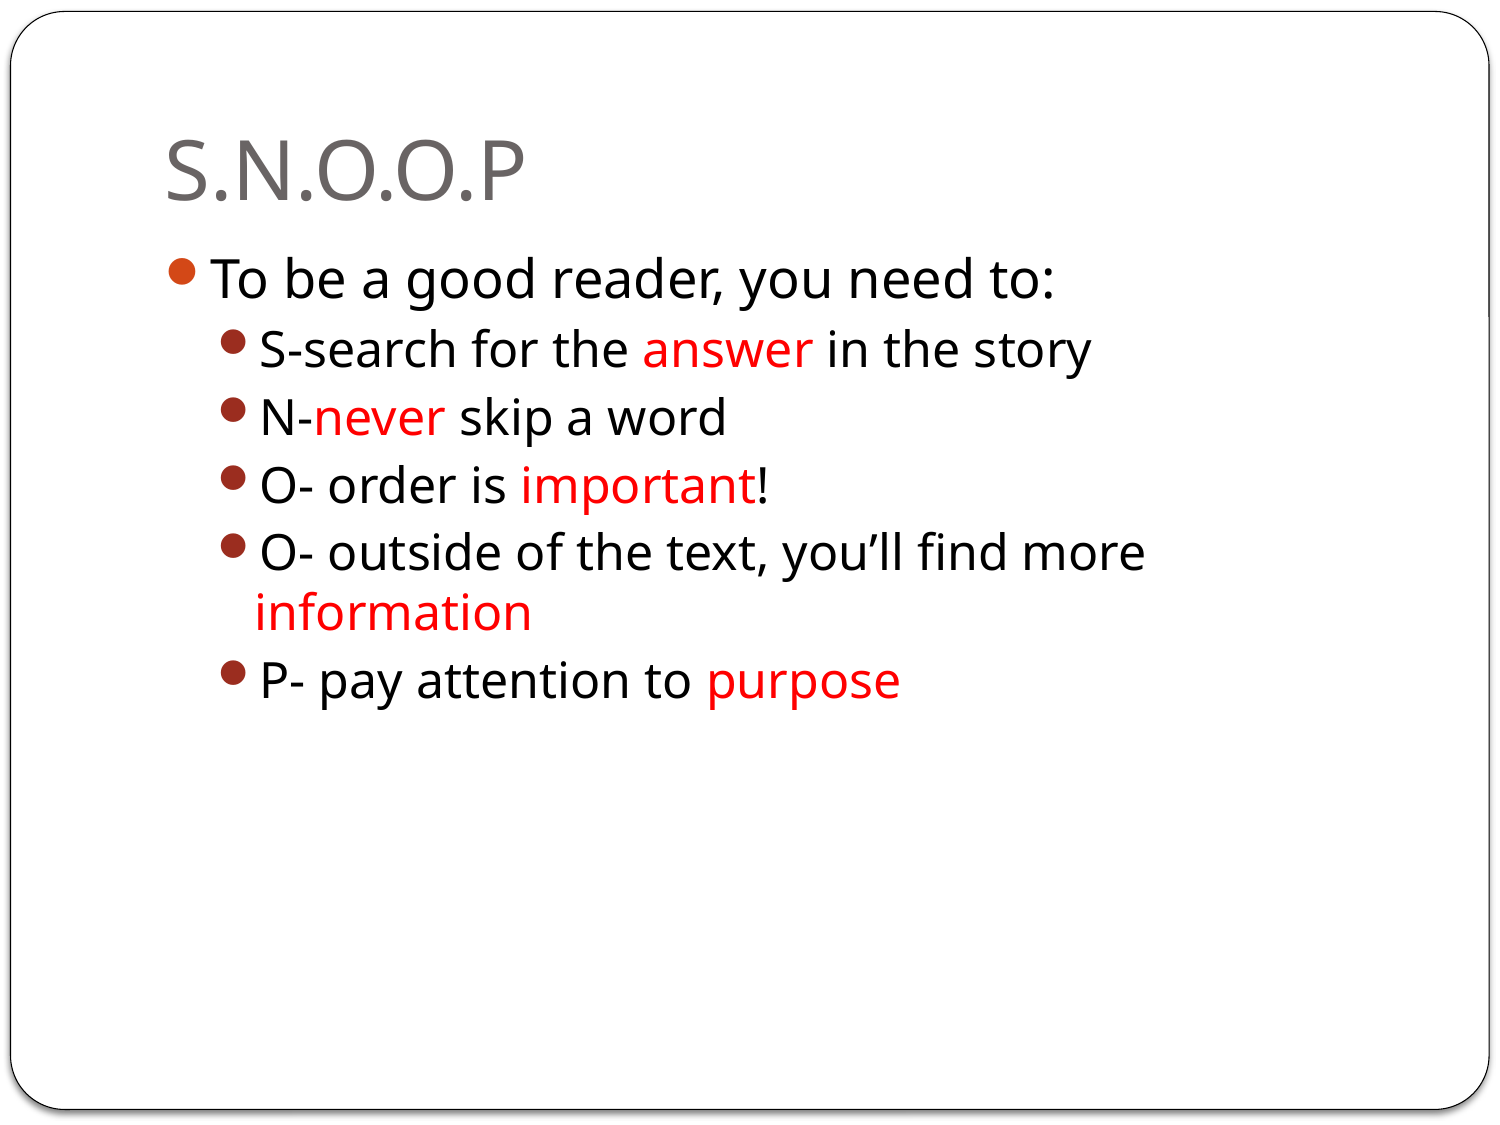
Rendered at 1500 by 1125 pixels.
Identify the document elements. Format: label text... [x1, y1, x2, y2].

title S.N.O.O.P [150, 45, 1425, 233]
list To be a good reader, you need to: S-search for the answer in the story N-never skip a word O- order is important! O- outside of the text, you’ll find more information P- pay attention to purpose [150, 237, 1425, 988]
